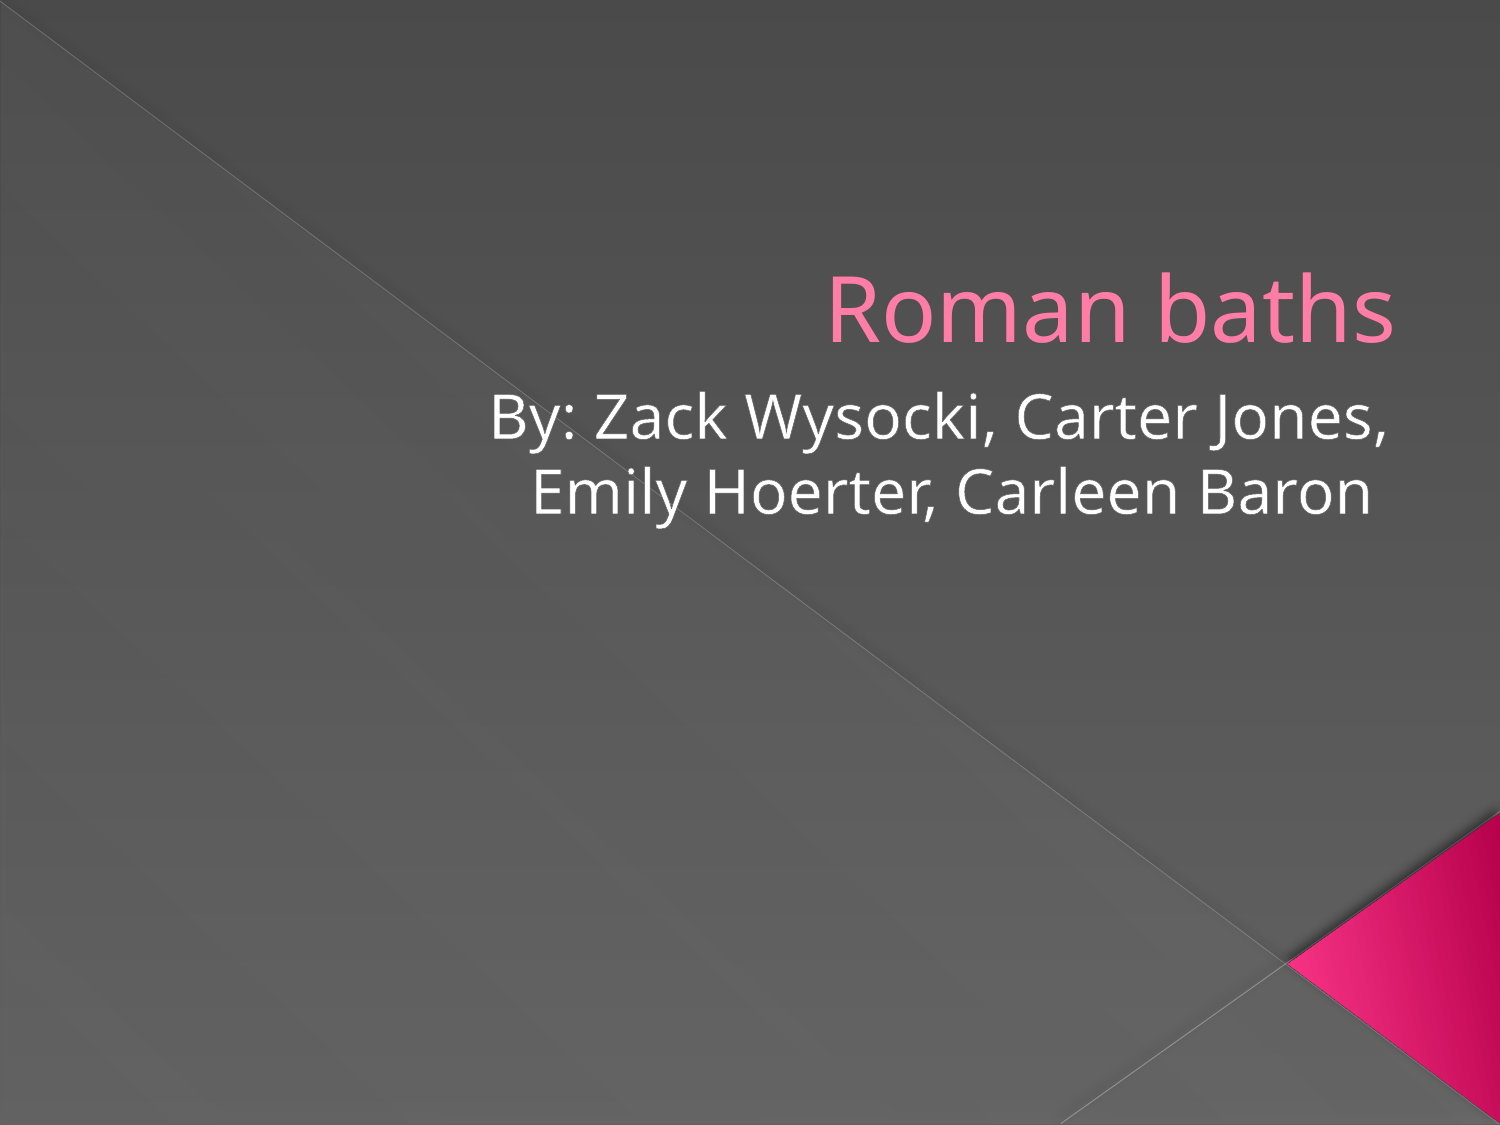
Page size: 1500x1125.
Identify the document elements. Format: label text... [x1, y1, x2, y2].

subtitle By: Zack Wysocki, Carter Jones, Emily Hoerter, Carleen Baron [88, 369, 1412, 657]
title Roman baths [88, 127, 1412, 369]
